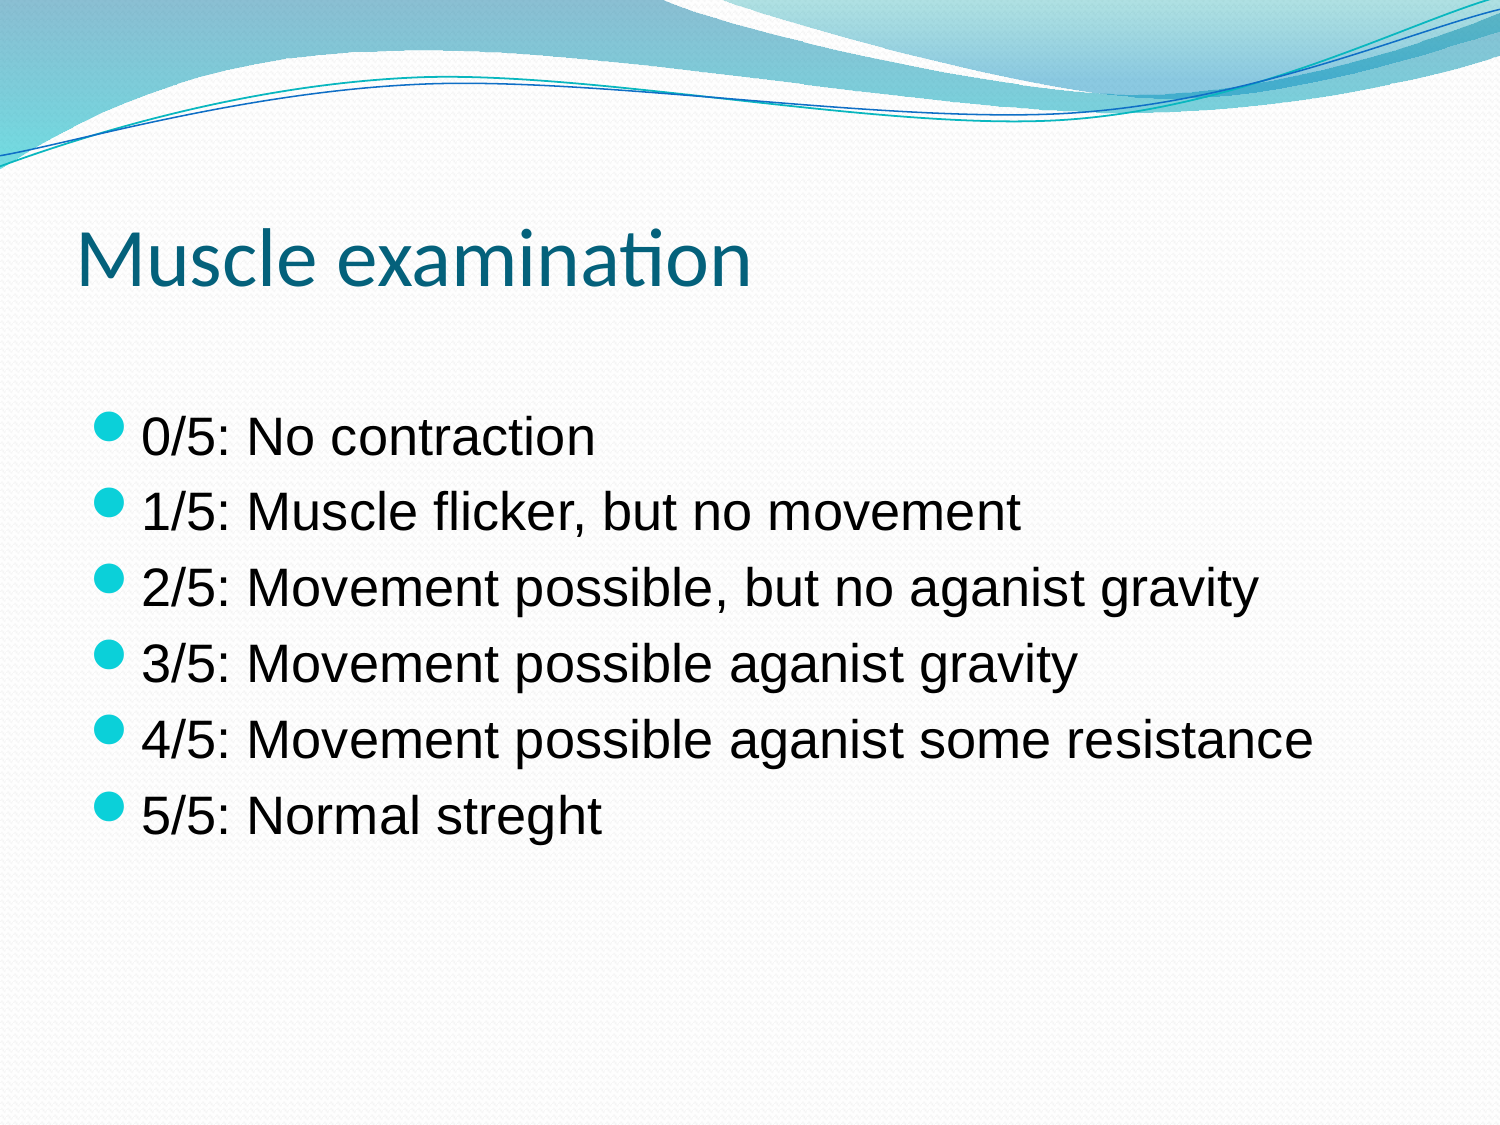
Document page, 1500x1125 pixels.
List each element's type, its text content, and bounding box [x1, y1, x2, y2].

list 0/5: No contraction 1/5: Muscle flicker, but no movement 2/5: Movement possible, but no aganist gravity 3/5: Movement possible aganist gravity 4/5: Movement possible aganist some resistance 5/5: Normal streght [75, 317, 1425, 1038]
title Muscle examination [75, 115, 1425, 303]
